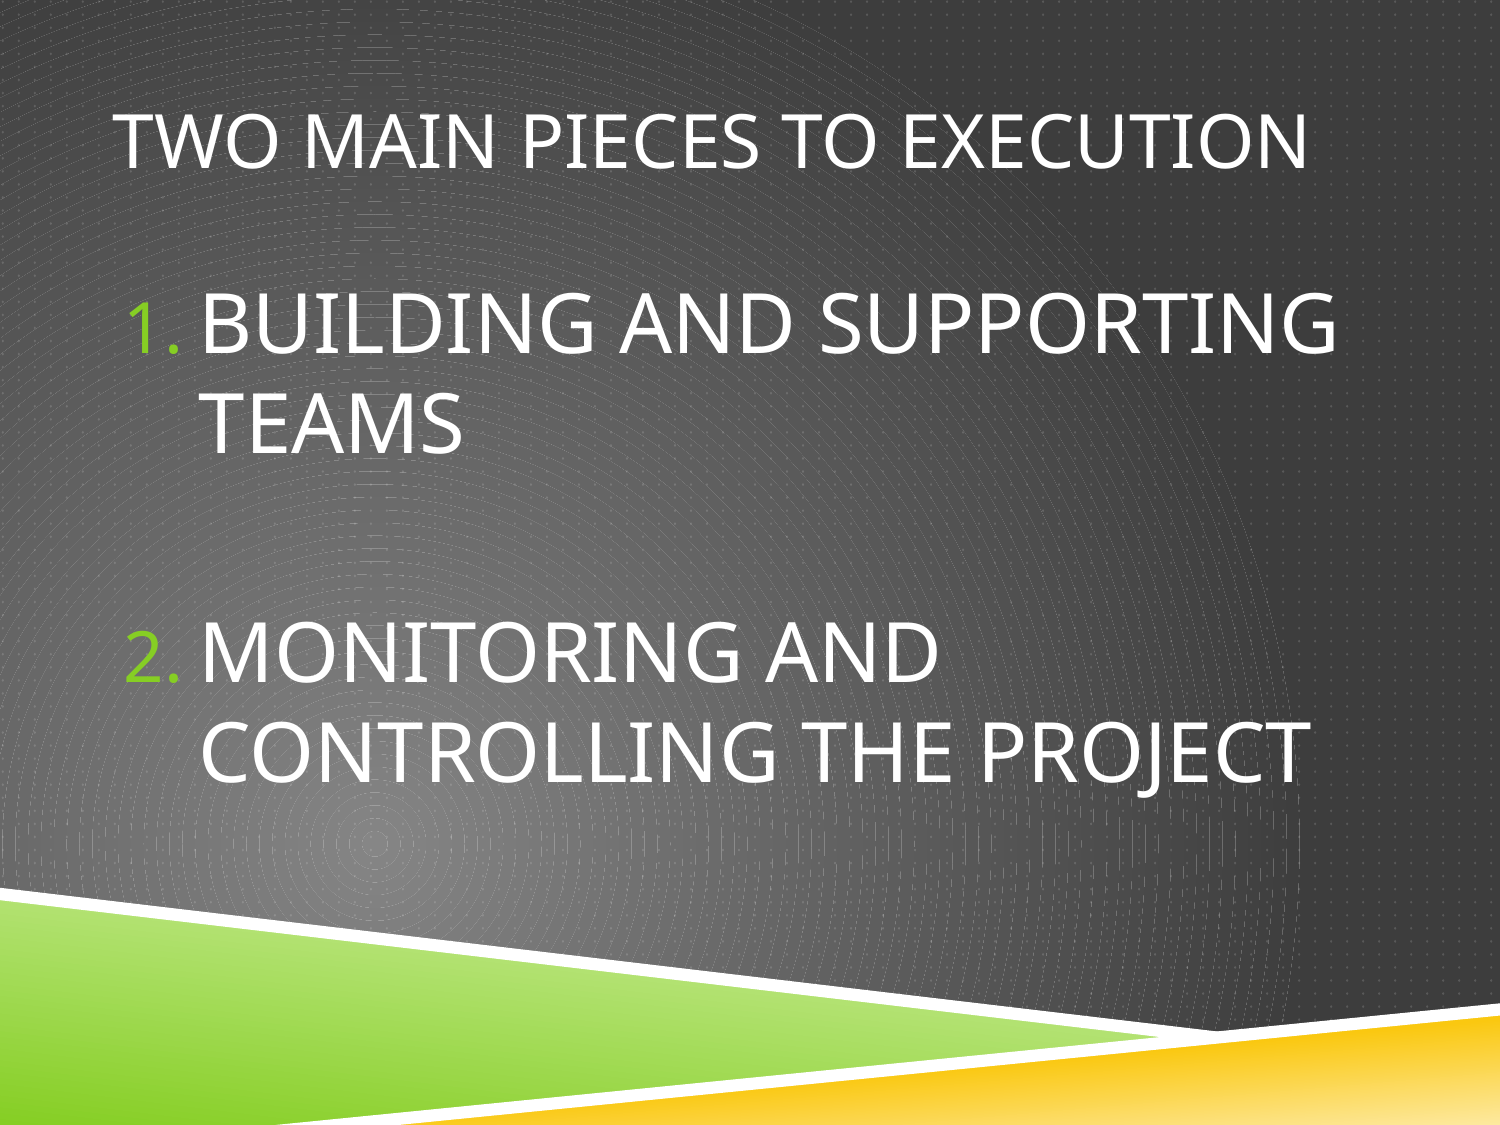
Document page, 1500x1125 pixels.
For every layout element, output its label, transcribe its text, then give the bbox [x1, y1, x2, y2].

list BUILDING AND SUPPORTING TEAMS MONITORING AND CONTROLLING THE PROJECT [112, 262, 1388, 875]
title Two Main Pieces to Execution [112, 45, 1388, 233]
